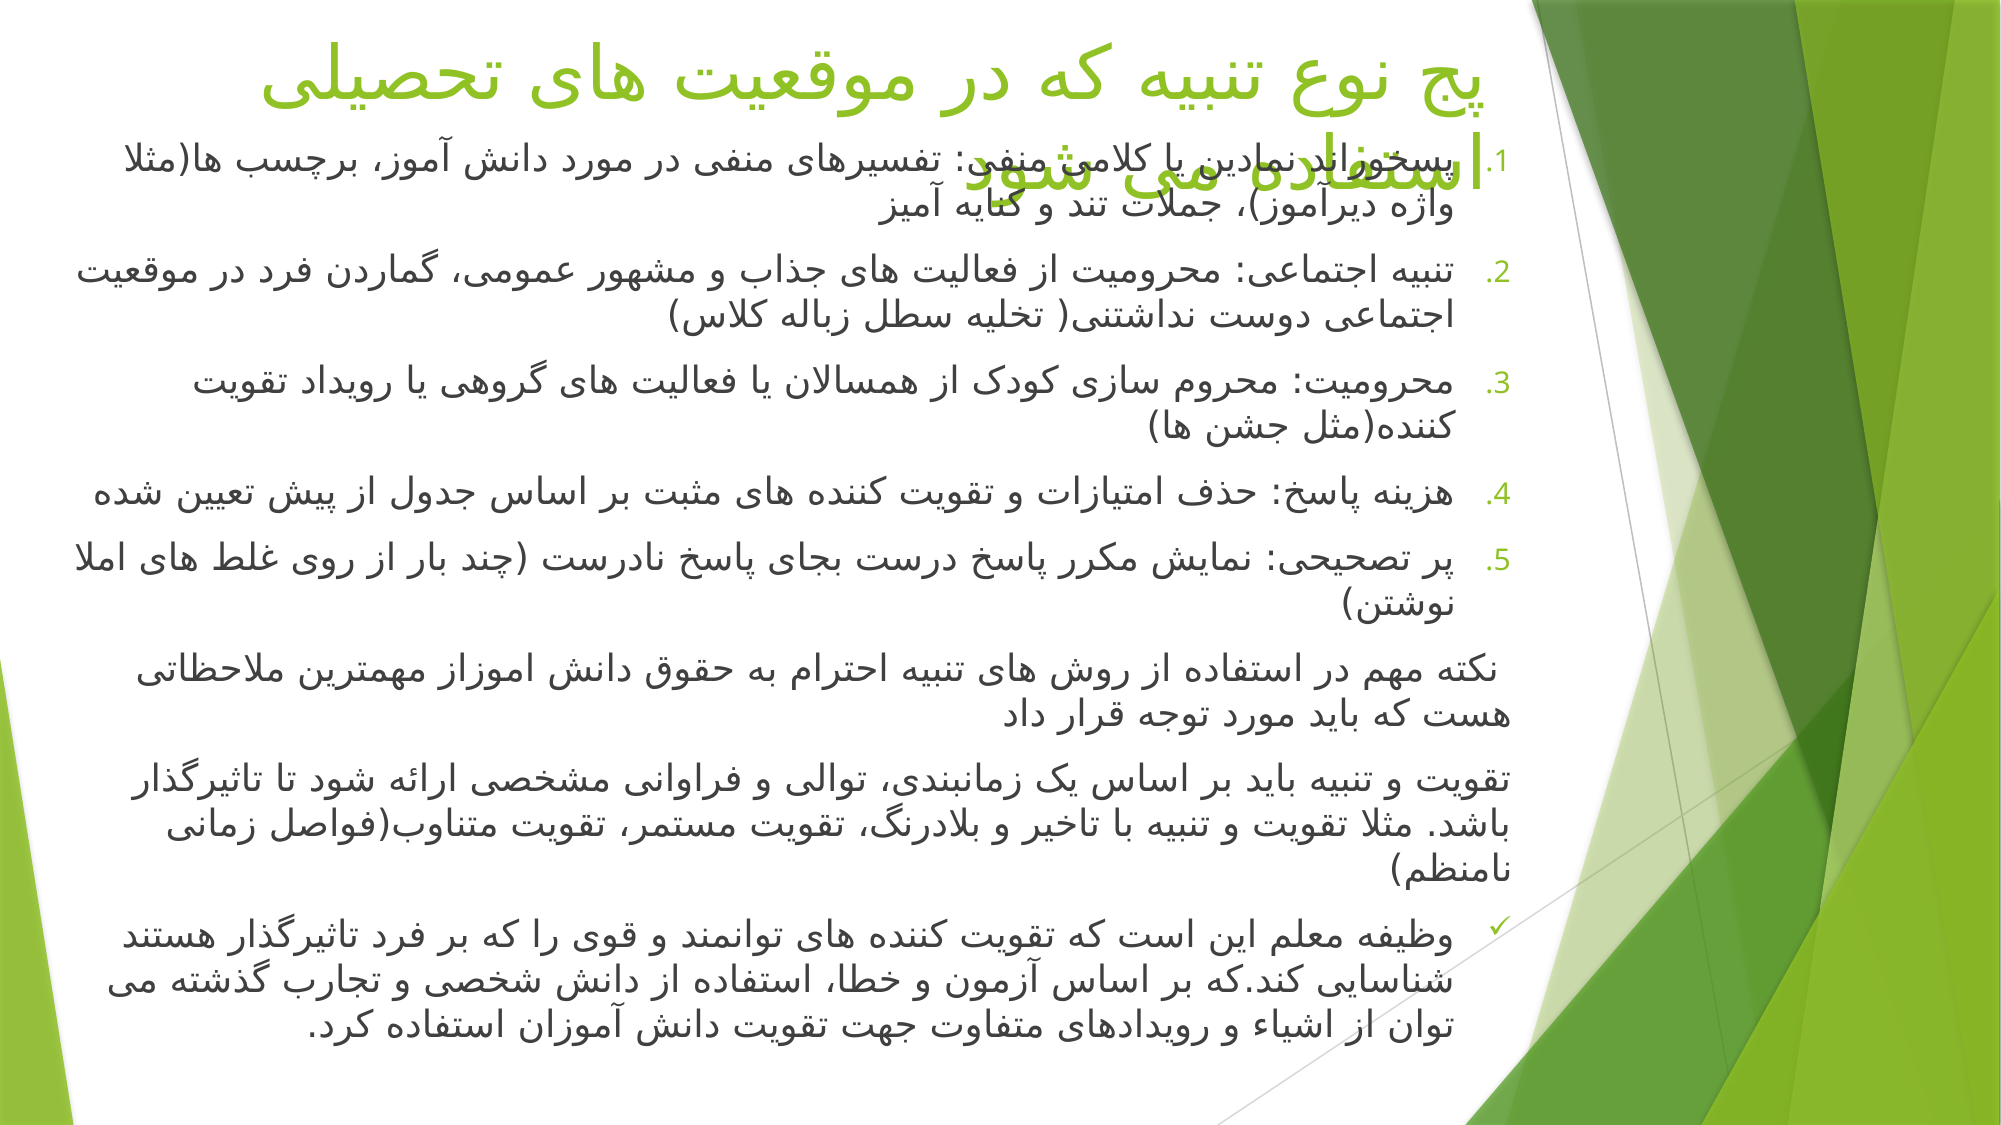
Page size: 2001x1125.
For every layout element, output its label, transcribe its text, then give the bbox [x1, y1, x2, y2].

title پج نوع تنبیه که در موقعیت های تحصیلی استفاده می شود [92, 17, 1503, 126]
list پسخوراند نمادین یا کلامی منفی: تفسیرهای منفی در مورد دانش آموز، برچسب ها(مثلا واژه دیرآموز)، جملات تند و کنایه آمیز تنبیه اجتماعی: محرومیت از فعالیت های جذاب و مشهور عمومی، گماردن فرد در موقعیت اجتماعی دوست نداشتنی( تخلیه سطل زباله کلاس) محرومیت: محروم سازی کودک از همسالان یا فعالیت های گروهی یا رویداد تقویت کننده(مثل جشن ها) هزینه پاسخ: حذف امتیازات و تقویت کننده های مثبت بر اساس جدول از پیش تعیین شده پر تصحیحی: نمایش مکرر پاسخ درست بجای پاسخ نادرست (چند بار از روی غلط های املا نوشتن) نکته مهم در استفاده از روش های تنبیه احترام به حقوق دانش اموزاز مهمترین ملاحظاتی هست که باید مورد توجه قرار داد تقویت و تنبیه باید بر اساس یک زمانبندی، توالی و فراوانی مشخصی ارائه شود تا تاثیرگذار باشد. مثلا تقویت و تنبیه با تاخیر و بلادرنگ، تقویت مستمر، تقویت متناوب(فواصل زمانی نامنظم) وظیفه معلم این است که تقویت کننده های توانمند و قوی را که بر فرد تاثیرگذار هستند شناسایی کند.که بر اساس آزمون و خطا، استفاده از دانش شخصی و تجارب گذشته می توان از اشیاء و رویدادهای متفاوت جهت تقویت دانش آموزان استفاده کرد. [54, 126, 1528, 991]
